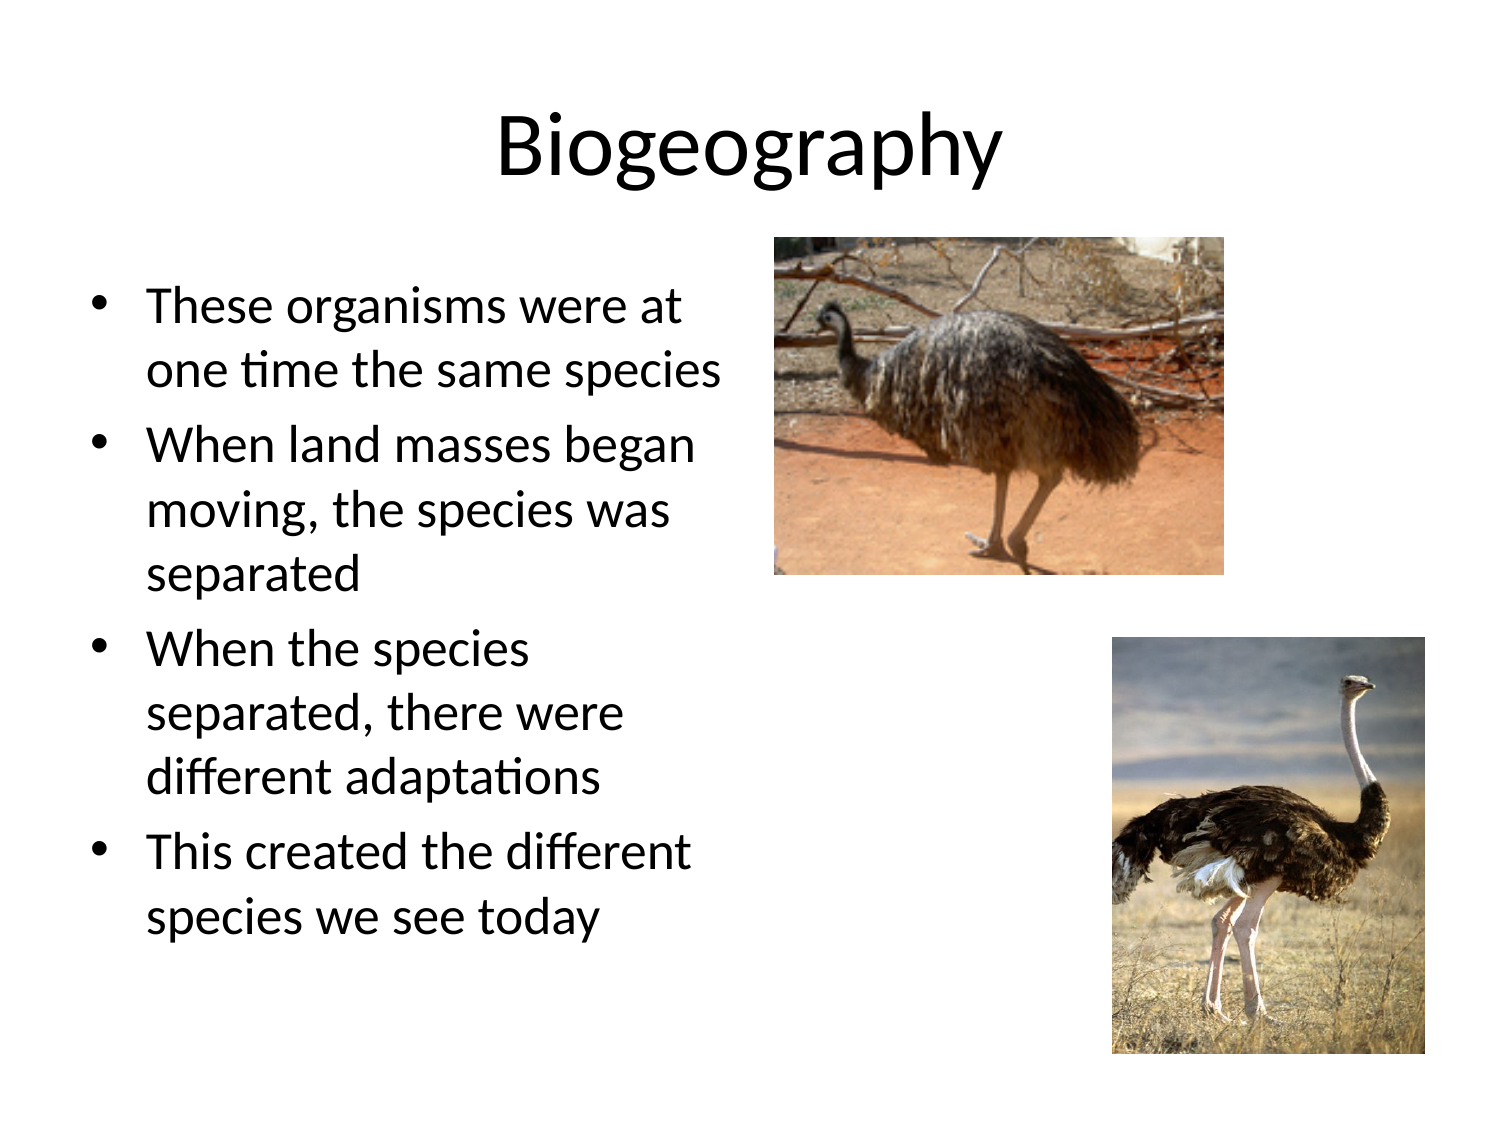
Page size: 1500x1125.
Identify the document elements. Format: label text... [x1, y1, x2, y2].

title Biogeography [75, 45, 1425, 233]
picture [1112, 637, 1425, 1054]
picture [774, 237, 1224, 576]
list These organisms were at one time the same species When land masses began moving, the species was separated When the species separated, there were different adaptations This created the different species we see today [75, 262, 738, 1005]
